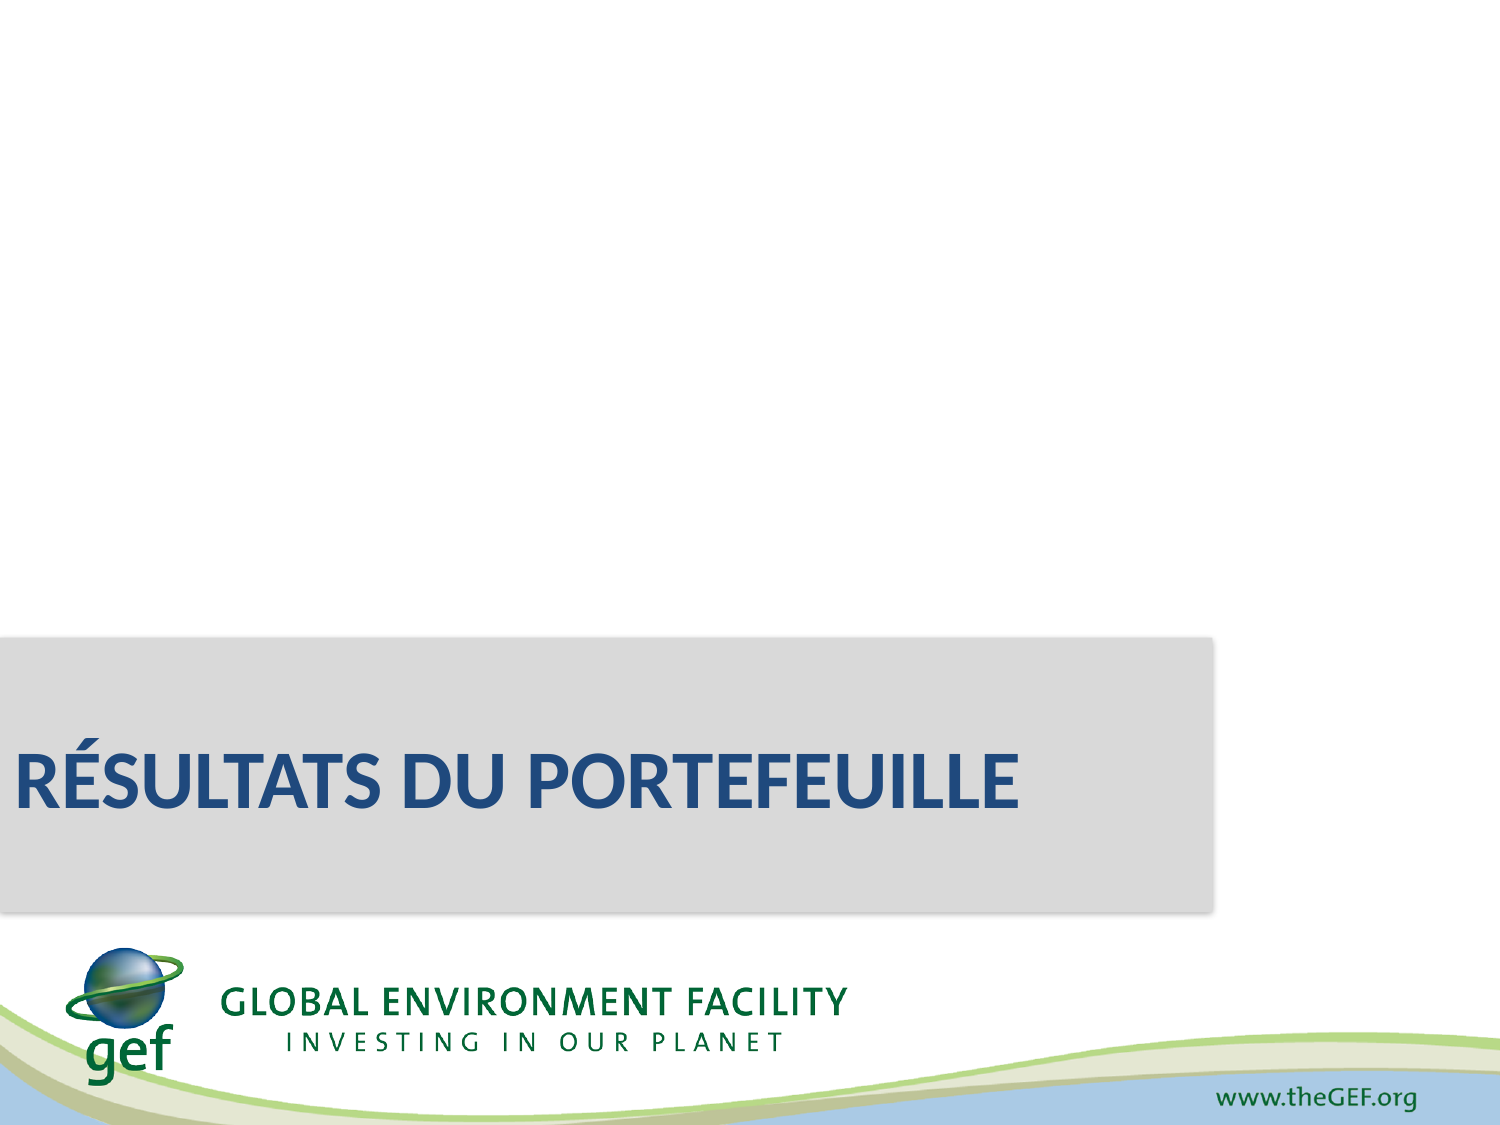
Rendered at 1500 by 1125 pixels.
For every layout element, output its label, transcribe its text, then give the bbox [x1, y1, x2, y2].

text_box Résultats du portefeuille [0, 637, 1213, 913]
picture [0, 920, 1500, 1125]
